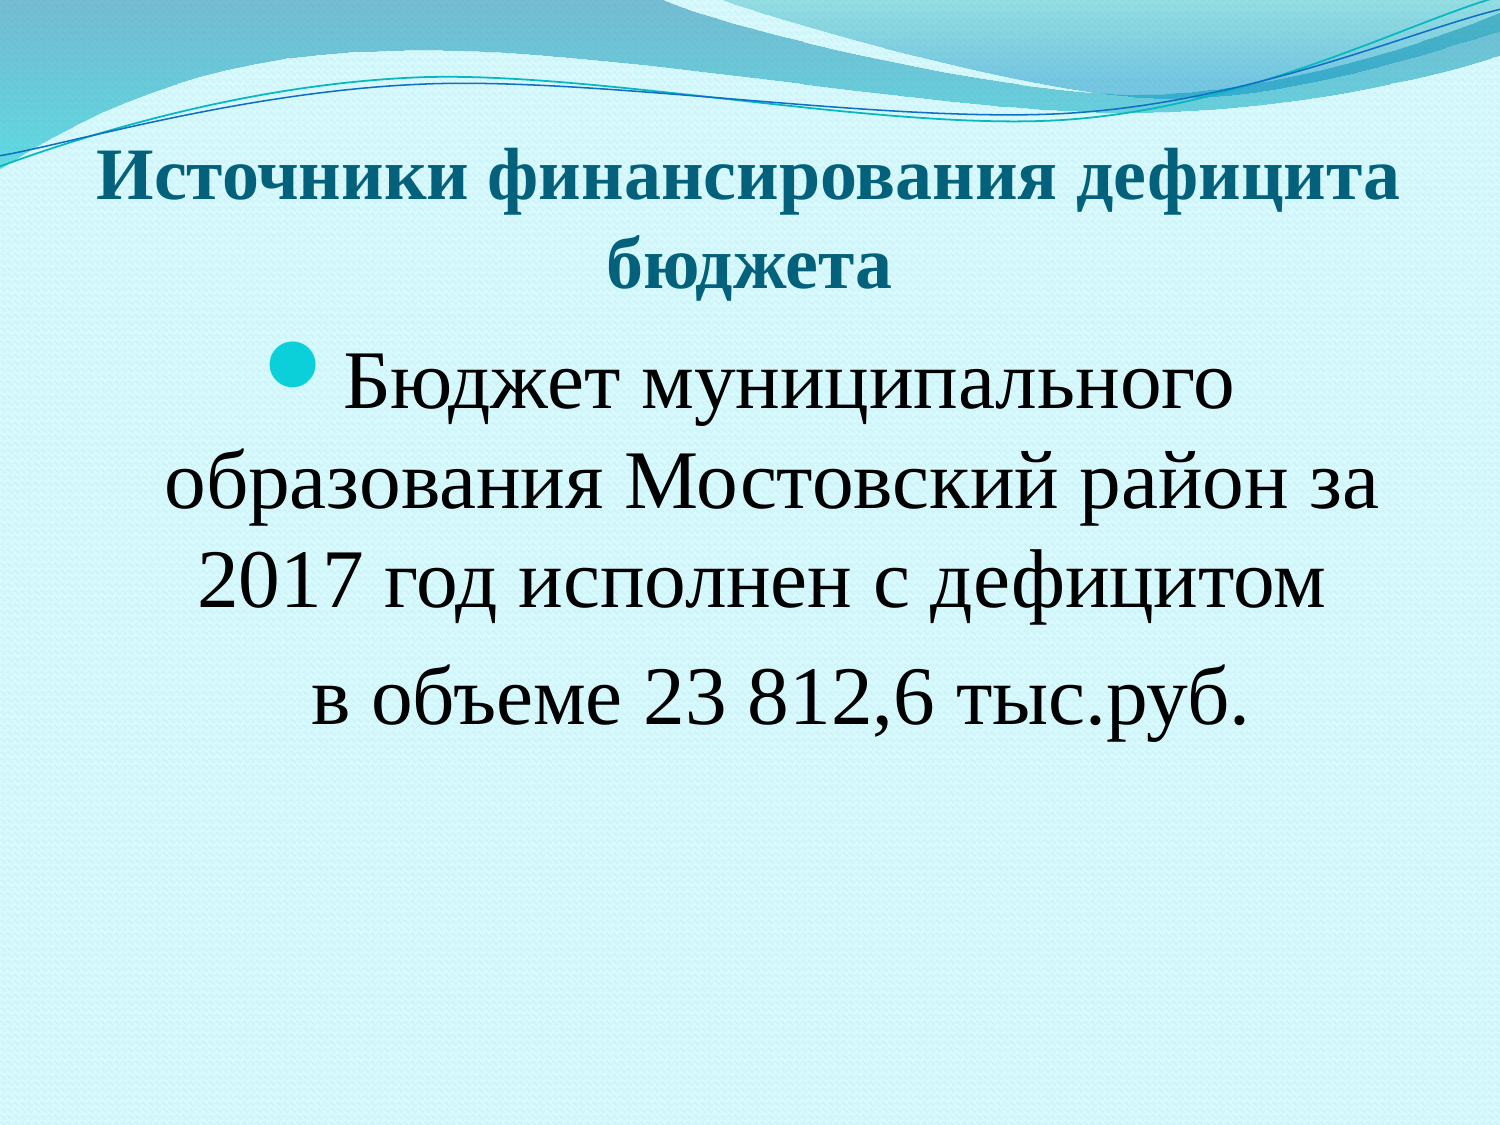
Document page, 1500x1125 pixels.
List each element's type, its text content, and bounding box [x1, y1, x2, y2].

list Бюджет муниципального образования Мостовский район за 2017 год исполнен с дефицитом в объеме 23 812,6 тыс.руб. [75, 317, 1425, 1038]
title Источники финансирования дефицита бюджета [75, 115, 1425, 303]
